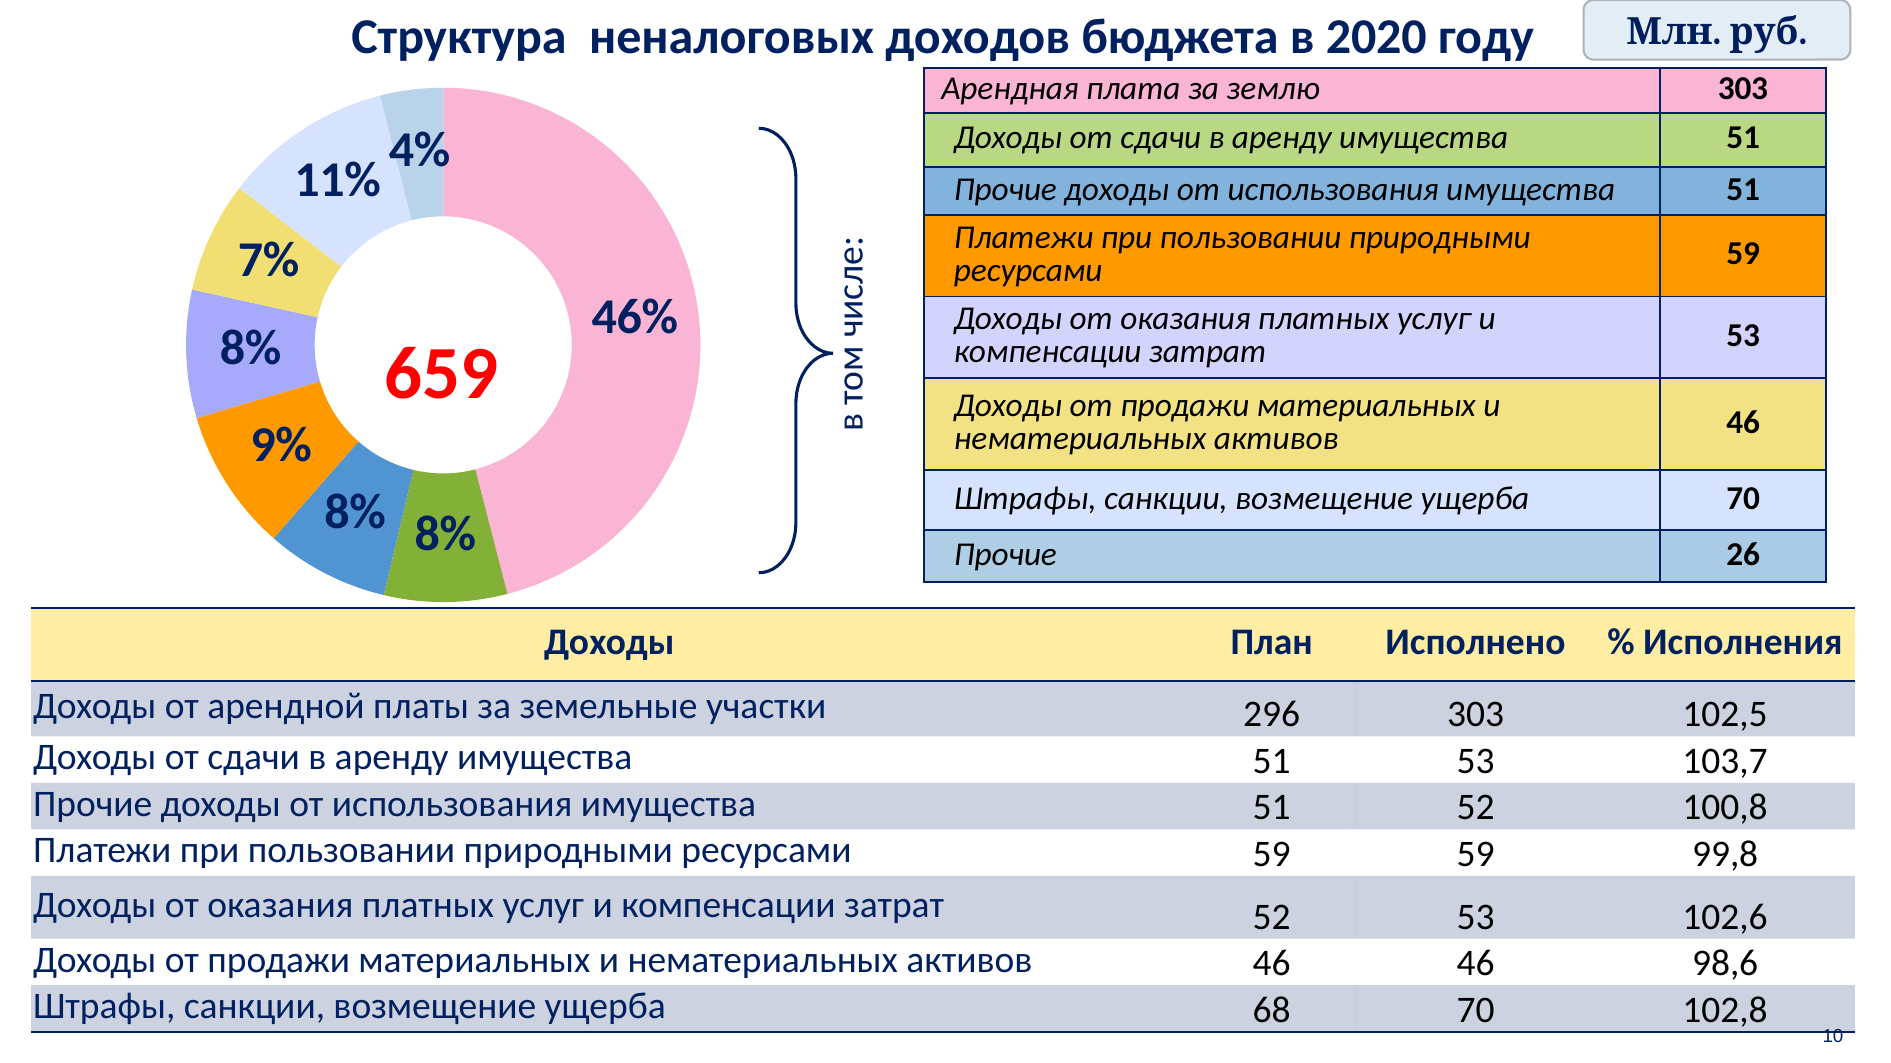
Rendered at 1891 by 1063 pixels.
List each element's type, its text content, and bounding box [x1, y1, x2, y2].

table_header Исполнено [1356, 609, 1595, 680]
table_header Арендная плата за землю [948, 69, 1659, 112]
table_cell Доходы от оказания платных услуг и компенсации затрат [31, 876, 1187, 939]
table_cell Доходы от арендной платы за земельные участки [31, 682, 1187, 736]
table_cell 59 [1356, 829, 1595, 876]
table_cell 26 [1661, 531, 1825, 581]
table_cell 102,8 [1595, 985, 1855, 1031]
table_cell Прочие [948, 531, 1659, 581]
table_cell 51 [1187, 783, 1356, 829]
table_cell 99,8 [1595, 829, 1855, 876]
title Структура неналоговых доходов бюджета в 2020 году [64, 0, 1822, 67]
table_cell Доходы от сдачи в аренду имущества [948, 114, 1659, 166]
table_cell Штрафы, санкции, возмещение ущерба [31, 985, 1187, 1031]
table_cell Штрафы, санкции, возмещение ущерба [948, 471, 1659, 529]
table_cell 53 [1661, 297, 1825, 377]
table_cell 296 [1187, 682, 1356, 736]
table_cell 70 [1356, 985, 1595, 1031]
table_cell 52 [1356, 783, 1595, 829]
slide_number 10 [1433, 1006, 1859, 1063]
table_cell 51 [1187, 736, 1356, 783]
table_cell 51 [1661, 168, 1825, 214]
table_cell Прочие доходы от использования имущества [31, 783, 1187, 829]
table_cell 53 [1356, 876, 1595, 939]
chart [0, 54, 948, 618]
table_cell 98,6 [1595, 939, 1855, 985]
table_cell 70 [1661, 471, 1825, 529]
table_header План [1187, 609, 1356, 680]
table_cell 100,8 [1595, 783, 1855, 829]
table_header % Исполнения [1595, 609, 1855, 680]
table_cell 52 [1187, 876, 1356, 939]
table_cell 53 [1356, 736, 1595, 783]
text_box Млн. руб. [1582, 0, 1852, 61]
table_cell Доходы от продажи материальных и нематериальных активов [948, 379, 1659, 469]
table_cell 46 [1187, 939, 1356, 985]
table_cell Доходы от продажи материальных и нематериальных активов [31, 939, 1187, 985]
table_cell Платежи при пользовании природными ресурсами [31, 829, 1187, 876]
table_cell 51 [1661, 114, 1825, 166]
table_cell 102,5 [1595, 682, 1855, 736]
table_cell 303 [1356, 682, 1595, 736]
table_cell 102,6 [1595, 876, 1855, 939]
table_header 303 [1661, 69, 1825, 112]
table_cell Доходы от оказания платных услуг и компенсации затрат [948, 297, 1659, 377]
table_cell 46 [1661, 379, 1825, 469]
table_cell 59 [1187, 829, 1356, 876]
table_cell Платежи при пользовании природными ресурсами [948, 216, 1659, 296]
table_cell 46 [1356, 939, 1595, 985]
table_cell 68 [1187, 985, 1356, 1031]
table_cell 103,7 [1595, 736, 1855, 783]
table_header Доходы [31, 609, 1187, 680]
table_cell Доходы от сдачи в аренду имущества [31, 736, 1187, 783]
table_cell Прочие доходы от использования имущества [948, 168, 1659, 214]
table_cell 59 [1661, 216, 1825, 296]
